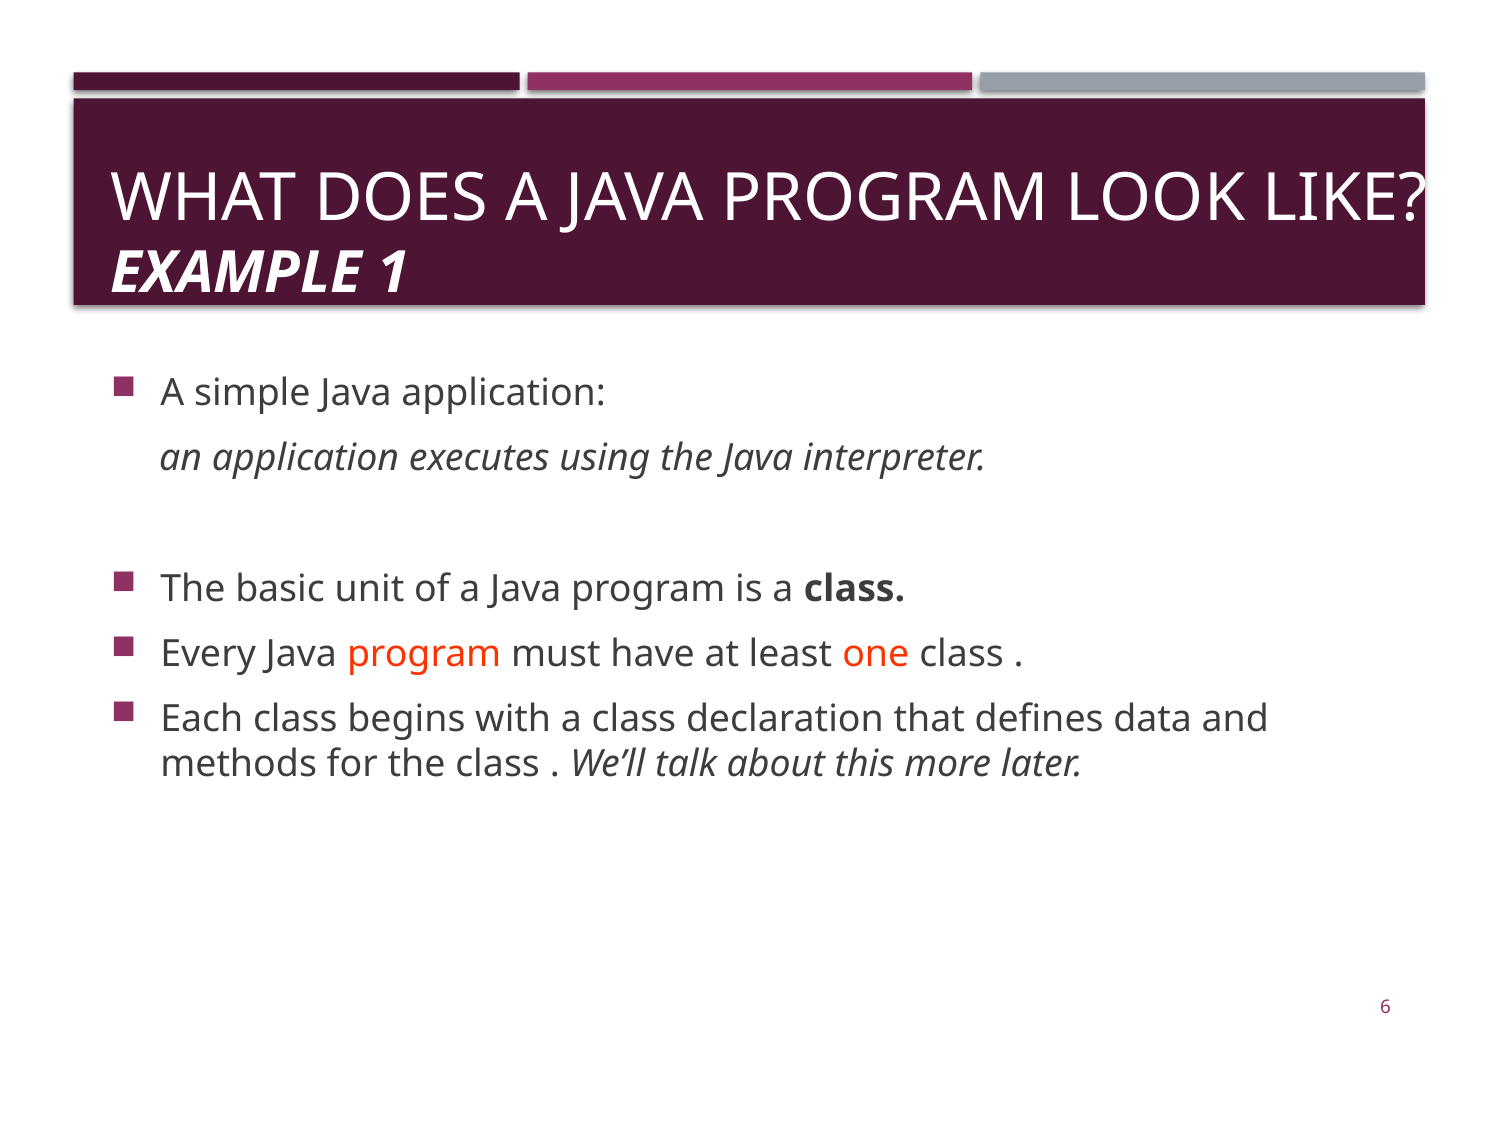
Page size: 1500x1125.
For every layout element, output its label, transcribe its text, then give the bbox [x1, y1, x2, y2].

title What does a Java program look like? Example 1 [95, 161, 1483, 312]
list A simple Java application: an application executes using the Java interpreter. The basic unit of a Java program is a class. Every Java program must have at least one class . Each class begins with a class declaration that defines data and methods for the class . We’ll talk about this more later. [95, 440, 1406, 1037]
